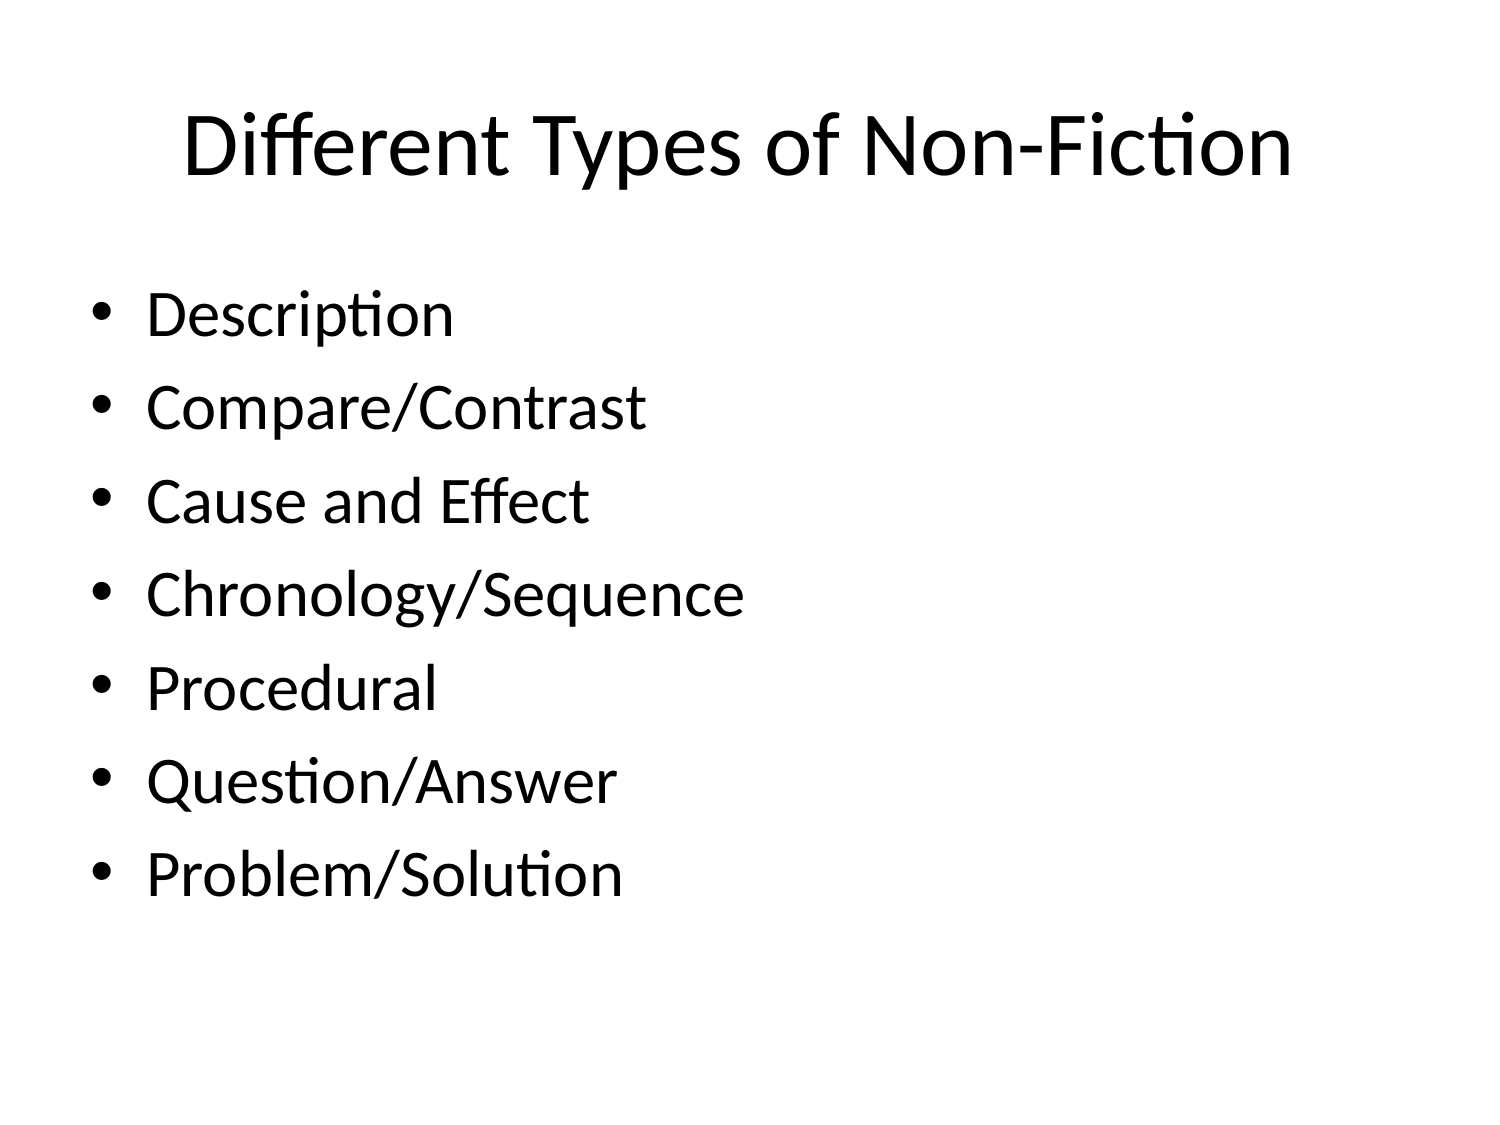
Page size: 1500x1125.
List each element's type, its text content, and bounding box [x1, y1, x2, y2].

list Description Compare/Contrast Cause and Effect Chronology/Sequence Procedural Question/Answer Problem/Solution [75, 262, 1425, 1005]
title Different Types of Non-Fiction [75, 45, 1425, 233]
